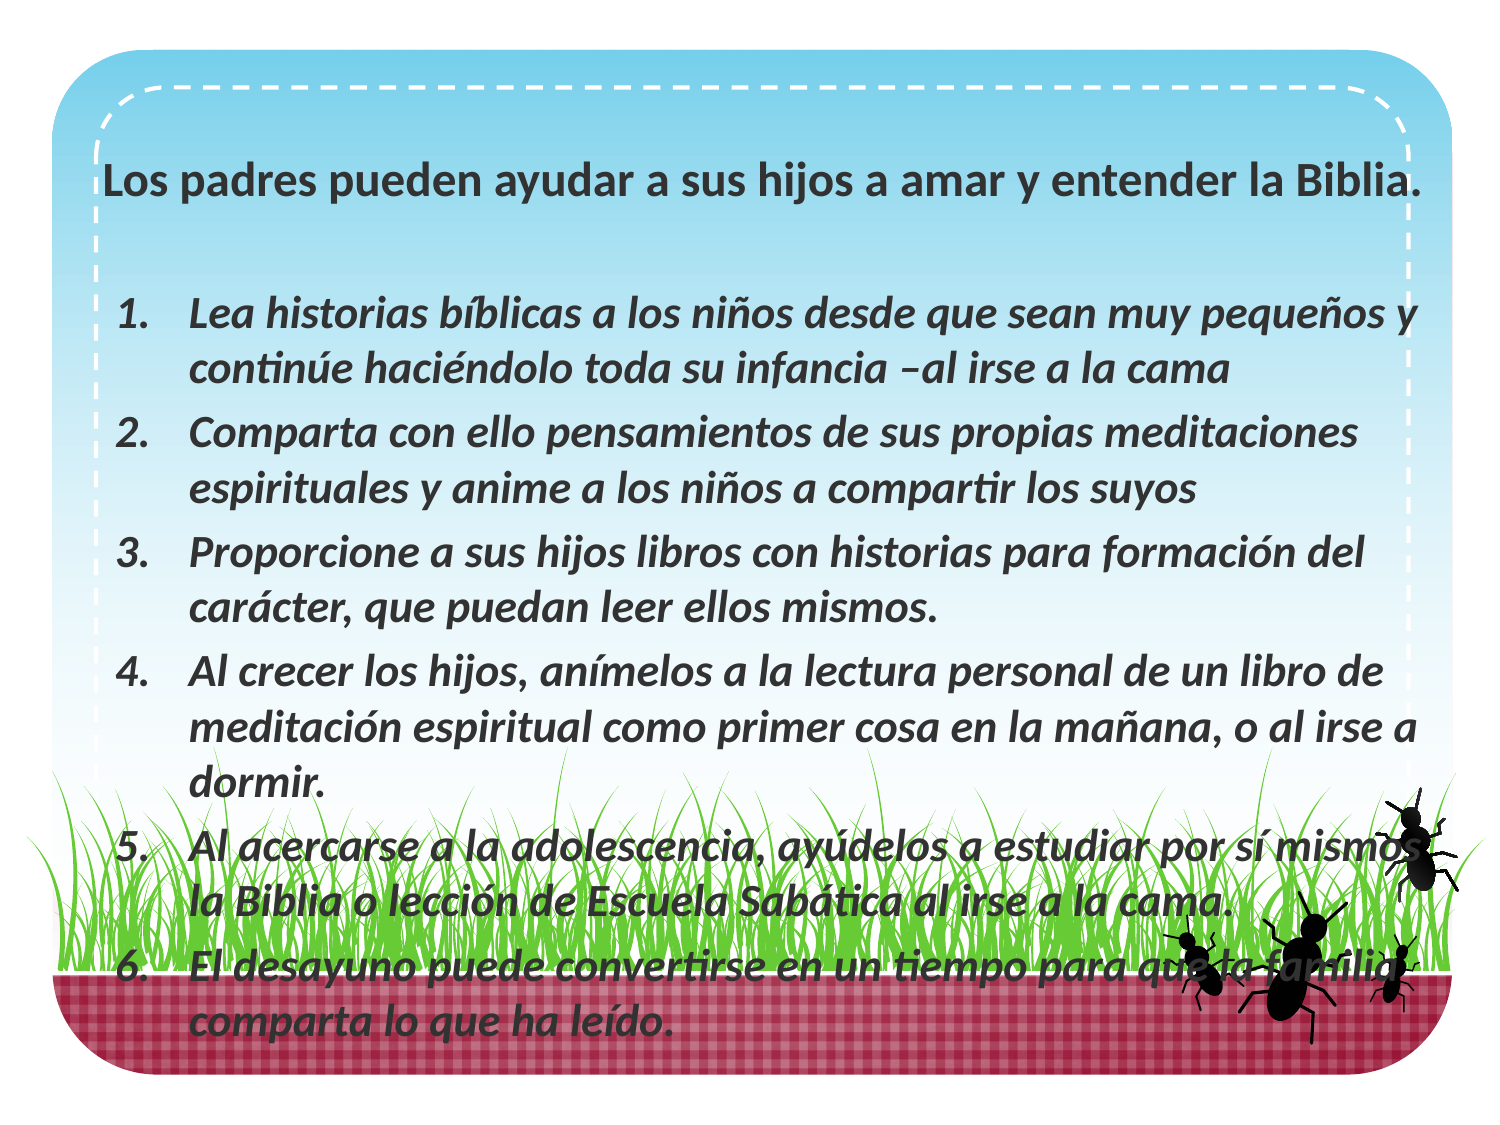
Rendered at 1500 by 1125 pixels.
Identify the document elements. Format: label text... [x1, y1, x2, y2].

list Lea historias bíblicas a los niños desde que sean muy pequeños y continúe haciéndolo toda su infancia –al irse a la cama Comparta con ello pensamientos de sus propias meditaciones espirituales y anime a los niños a compartir los suyos Proporcione a sus hijos libros con historias para formación del carácter, que puedan leer ellos mismos. Al crecer los hijos, anímelos a la lectura personal de un libro de meditación espiritual como primer cosa en la mañana, o al irse a dormir. Al acercarse a la adolescencia, ayúdelos a estudiar por sí mismos la Biblia o lección de Escuela Sabática al irse a la cama. El desayuno puede convertirse en un tiempo para que la familia comparta lo que ha leído. [99, 275, 1438, 1125]
title Los padres pueden ayudar a sus hijos a amar y entender la Biblia. [87, 112, 1438, 300]
